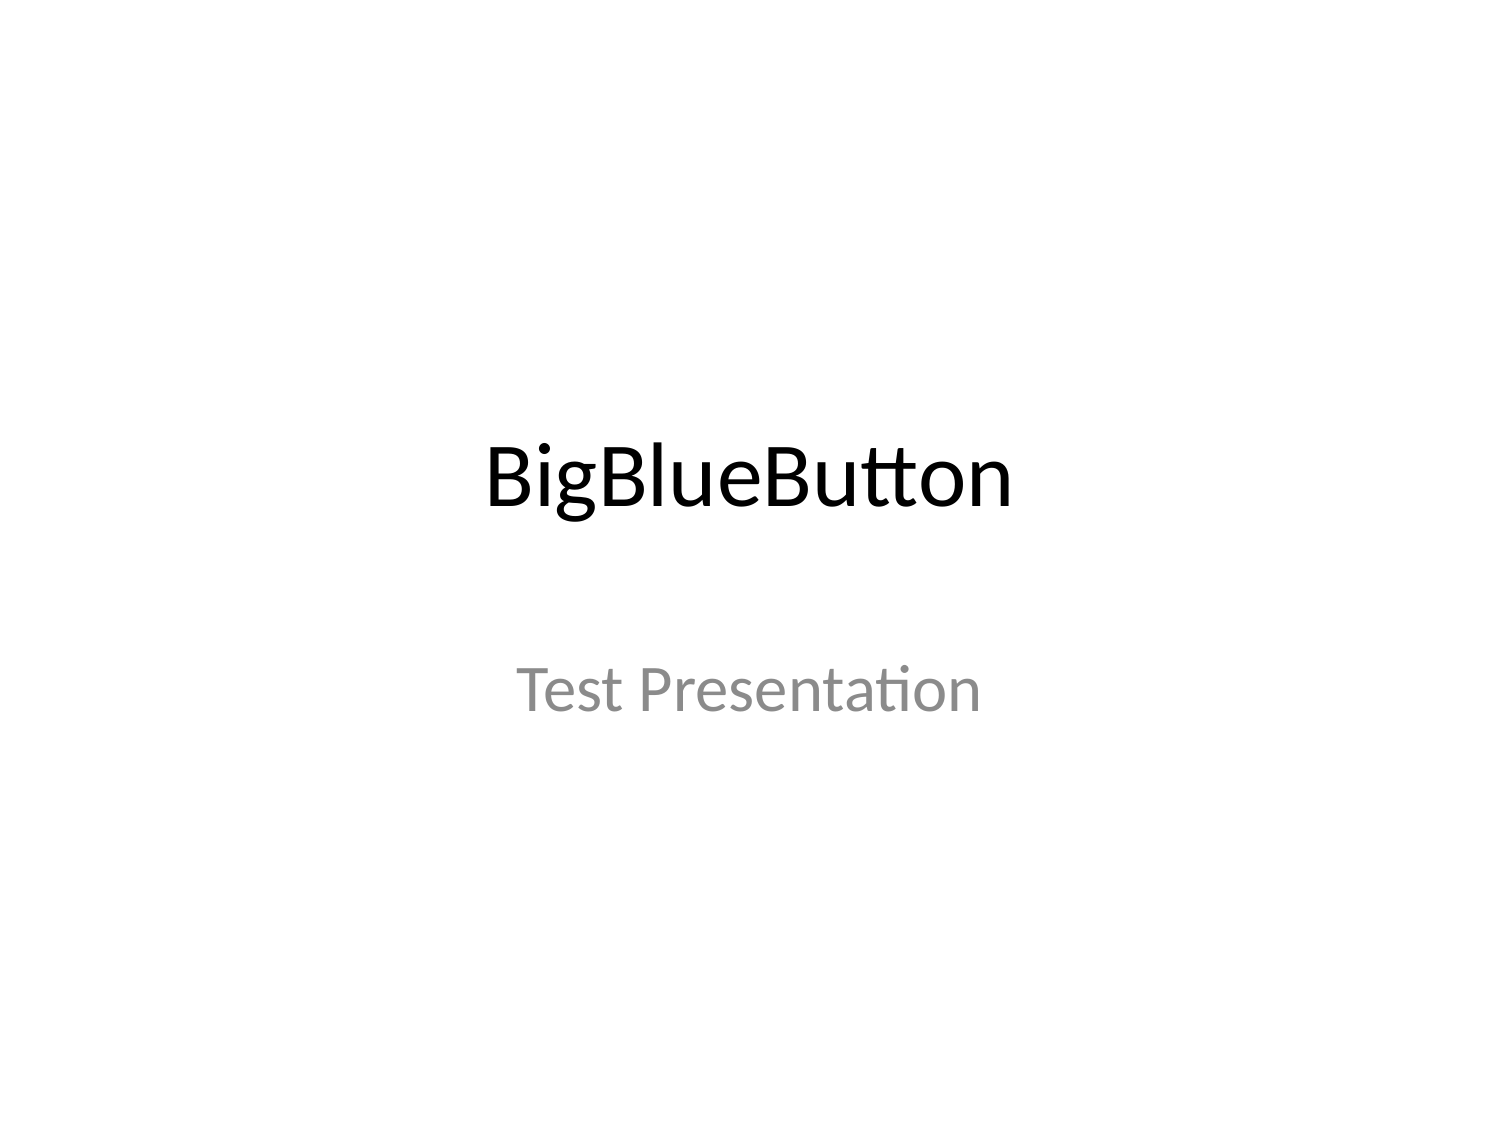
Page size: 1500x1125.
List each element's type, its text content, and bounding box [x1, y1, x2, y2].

subtitle Test Presentation [225, 637, 1275, 925]
title BigBlueButton [112, 349, 1388, 591]
